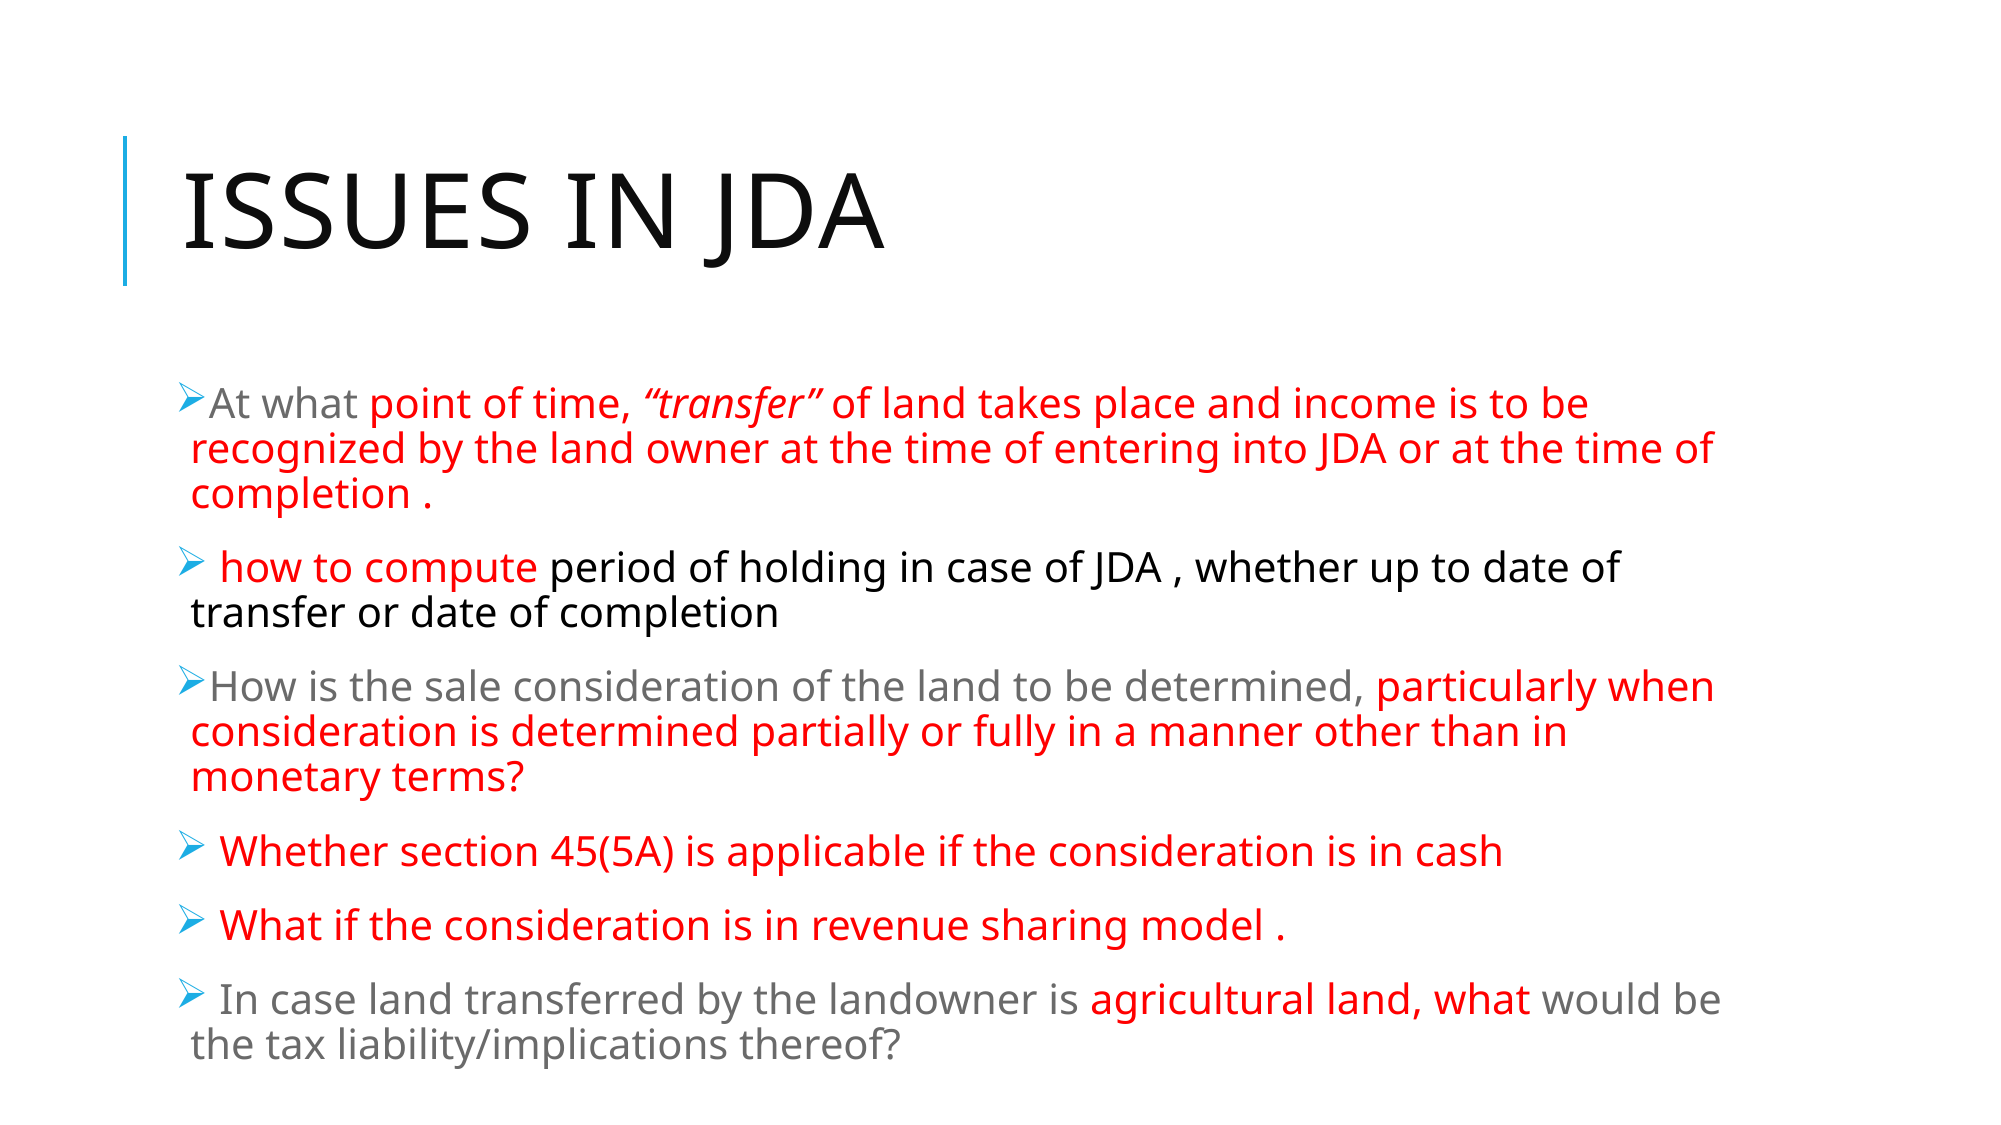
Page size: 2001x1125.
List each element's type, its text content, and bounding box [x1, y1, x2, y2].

title Issues in JDA [168, 96, 1763, 342]
list At what point of time, “transfer” of land takes place and income is to be recognized by the land owner at the time of entering into JDA or at the time of completion . how to compute period of holding in case of JDA , whether up to date of transfer or date of completion How is the sale consideration of the land to be determined, particularly when consideration is determined partially or fully in a manner other than in monetary terms? Whether section 45(5A) is applicable if the consideration is in cash What if the consideration is in revenue sharing model . In case land transferred by the landowner is agricultural land, what would be the tax liability/implications thereof? [168, 375, 1763, 1035]
